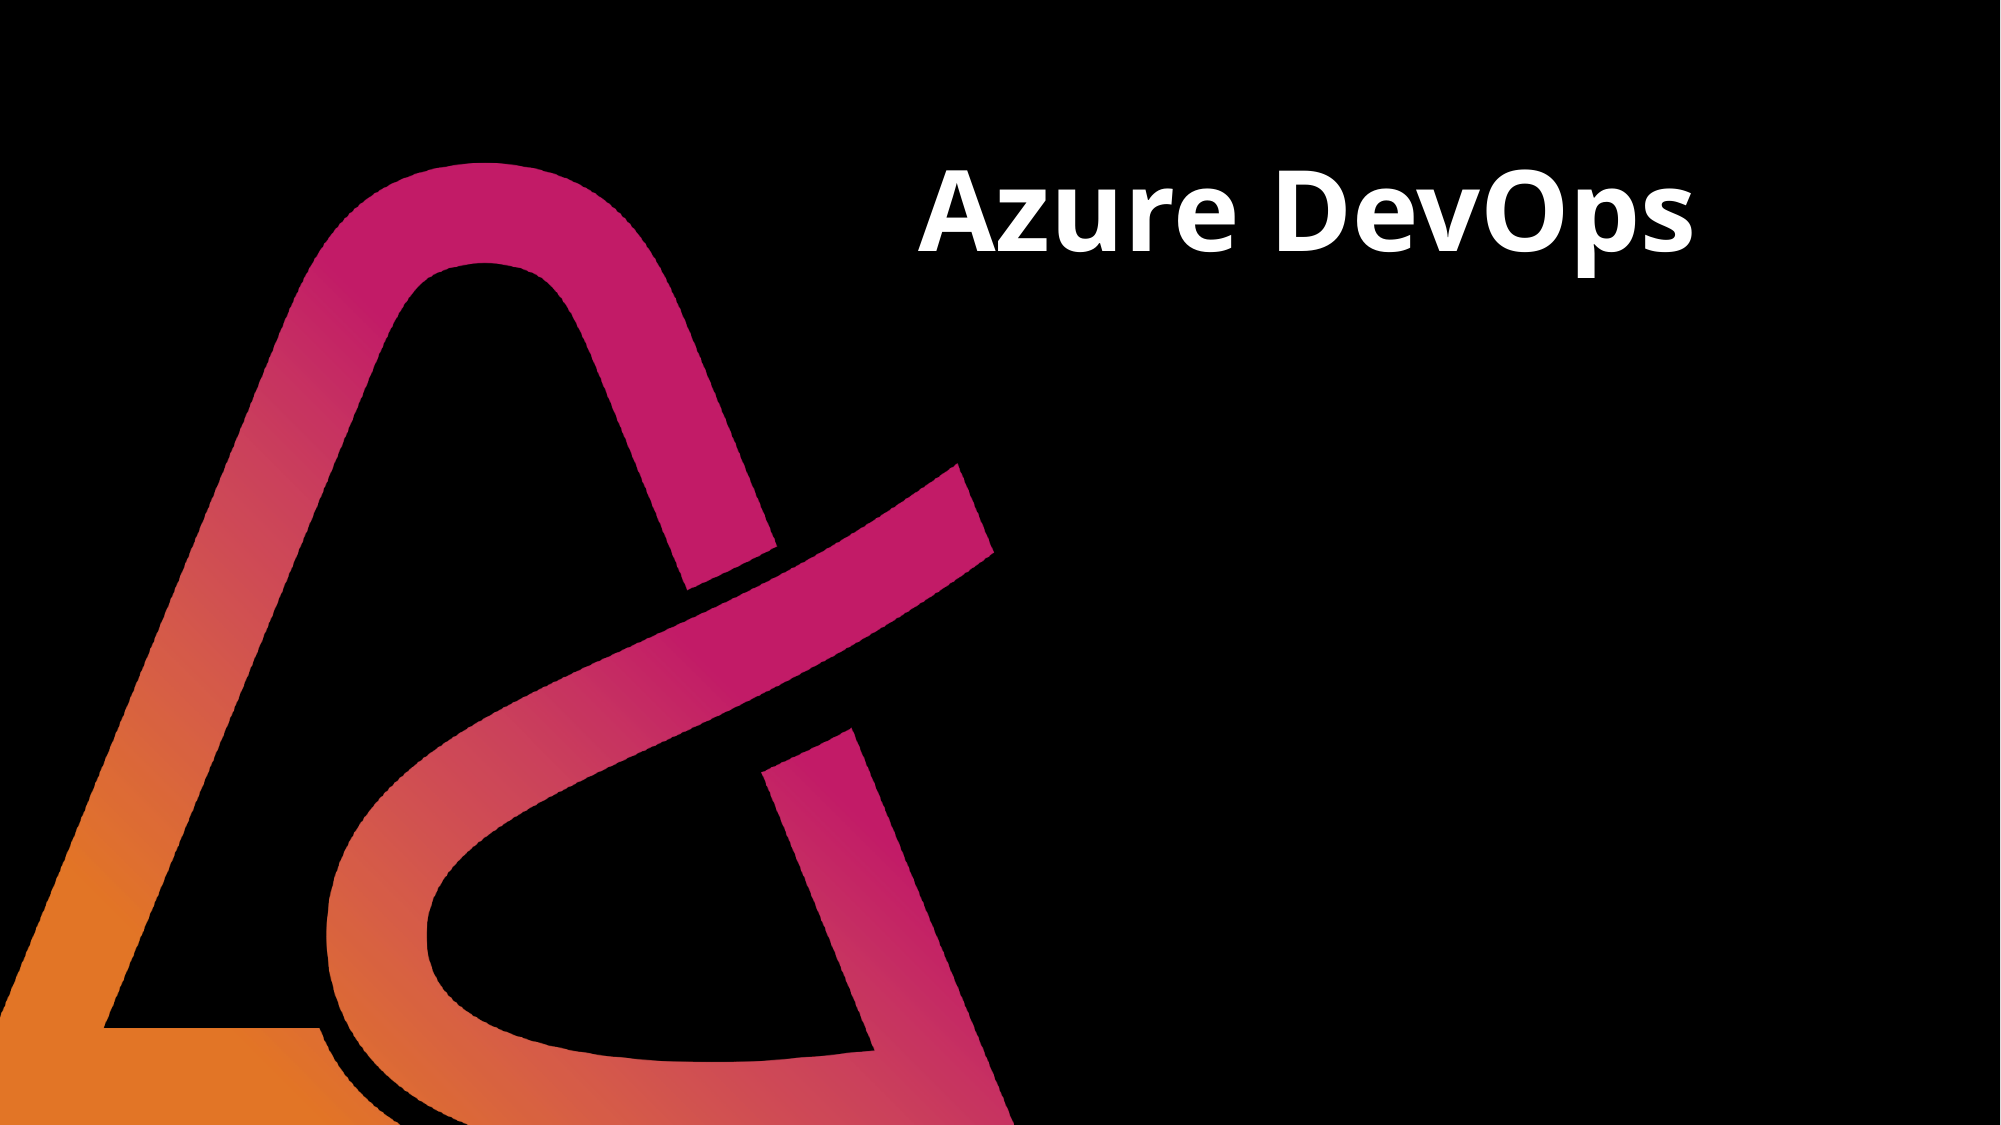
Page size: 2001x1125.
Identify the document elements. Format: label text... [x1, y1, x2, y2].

picture [0, 143, 1015, 1125]
title Azure DevOps [903, 110, 1870, 441]
